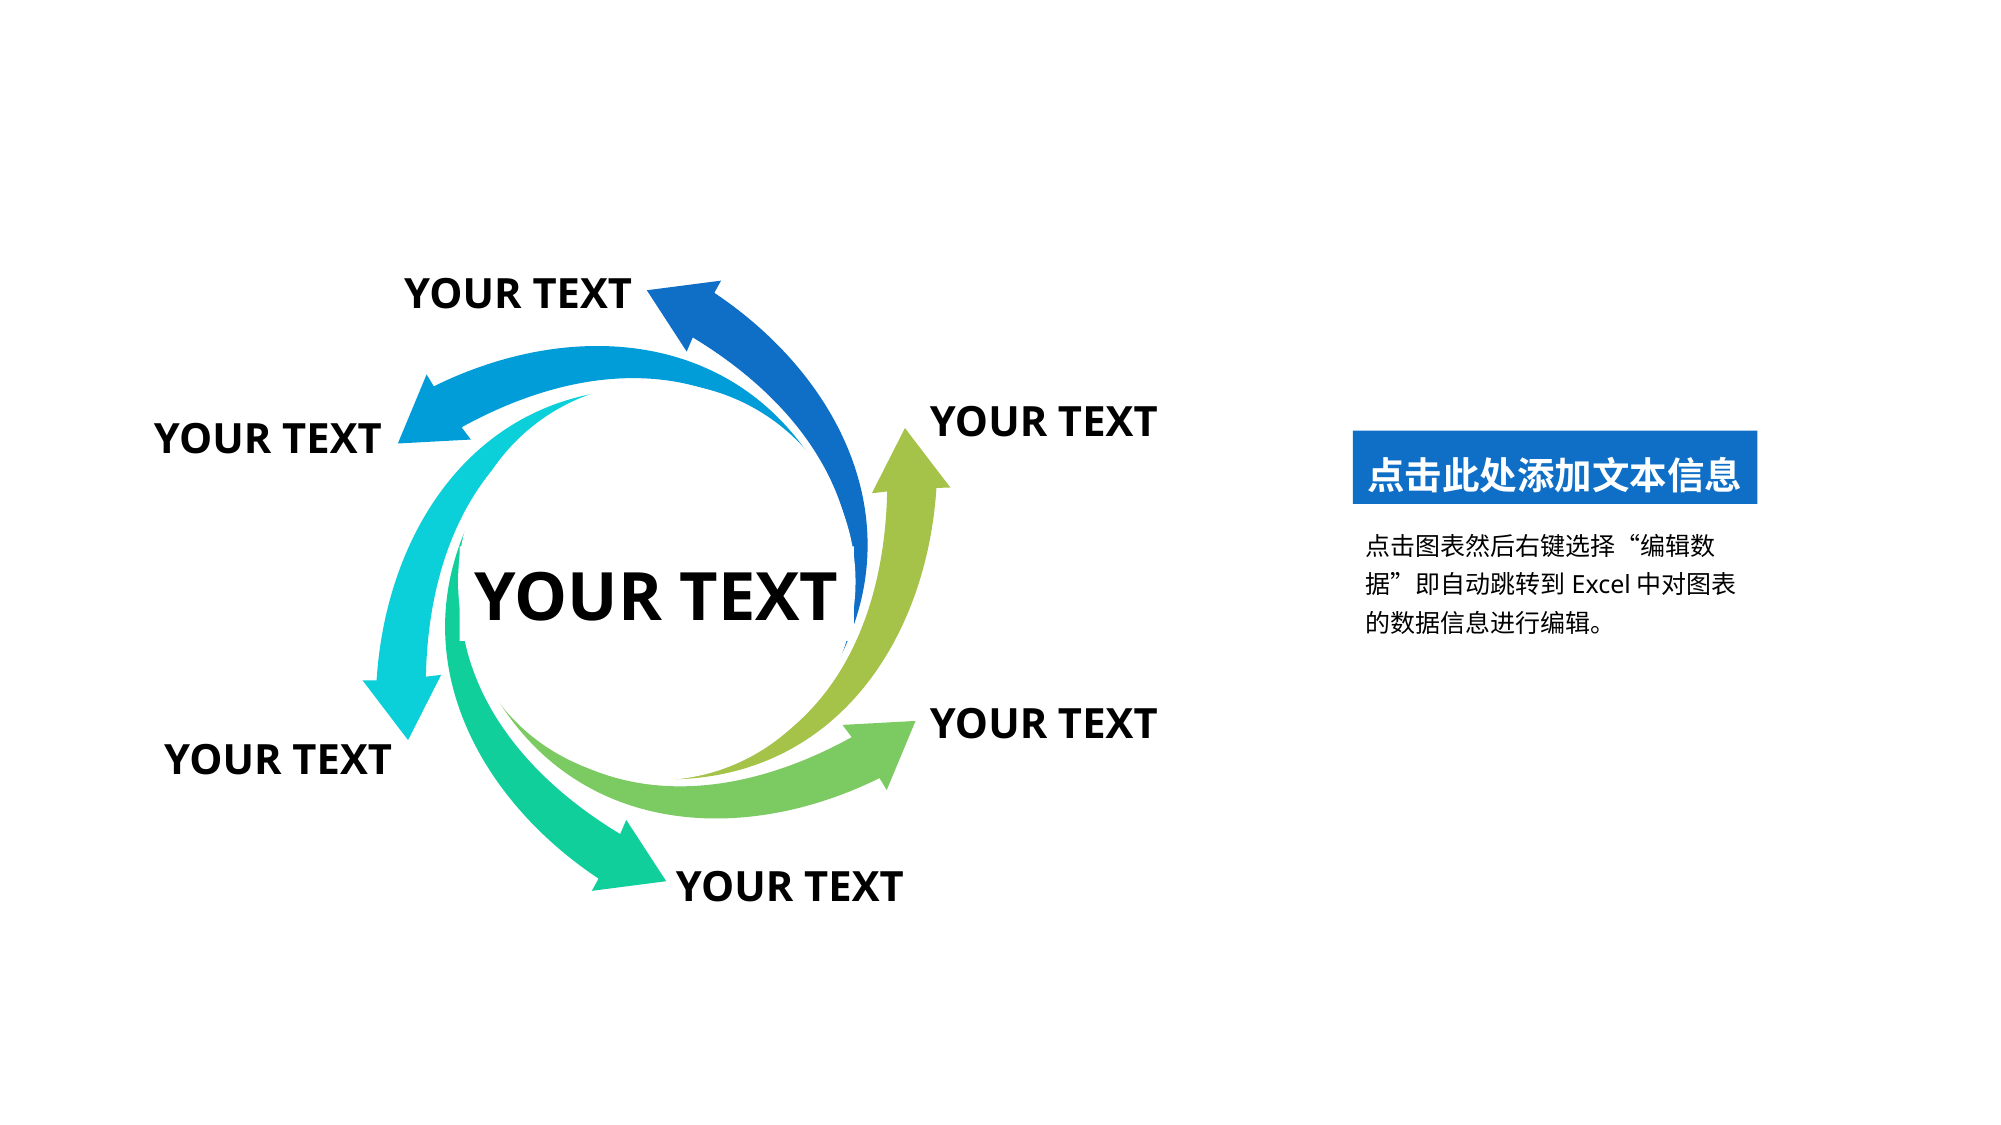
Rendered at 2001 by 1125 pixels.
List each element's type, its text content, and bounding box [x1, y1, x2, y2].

text_box [668, 279, 811, 382]
text_box [360, 469, 458, 725]
text_box [575, 755, 903, 820]
text_box YOUR TEXT [75, 403, 458, 469]
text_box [458, 382, 856, 781]
text_box [495, 781, 649, 893]
text_box [444, 546, 458, 708]
text_box [856, 467, 869, 622]
text_box YOUR TEXT [856, 386, 1236, 452]
text_box [856, 452, 953, 689]
text_box YOUR TEXT [597, 852, 982, 918]
text_box YOUR TEXT [856, 689, 1236, 755]
text_box 点击此处添加文本信息 [1352, 430, 1758, 504]
text_box YOUR TEXT [325, 259, 711, 325]
text_box 点击图表然后右键选择“编辑数据”即自动跳转到Excel中对图表的数据信息进行编辑。 [1350, 513, 1760, 646]
text_box YOUR TEXT [85, 725, 471, 791]
text_box [413, 344, 735, 403]
